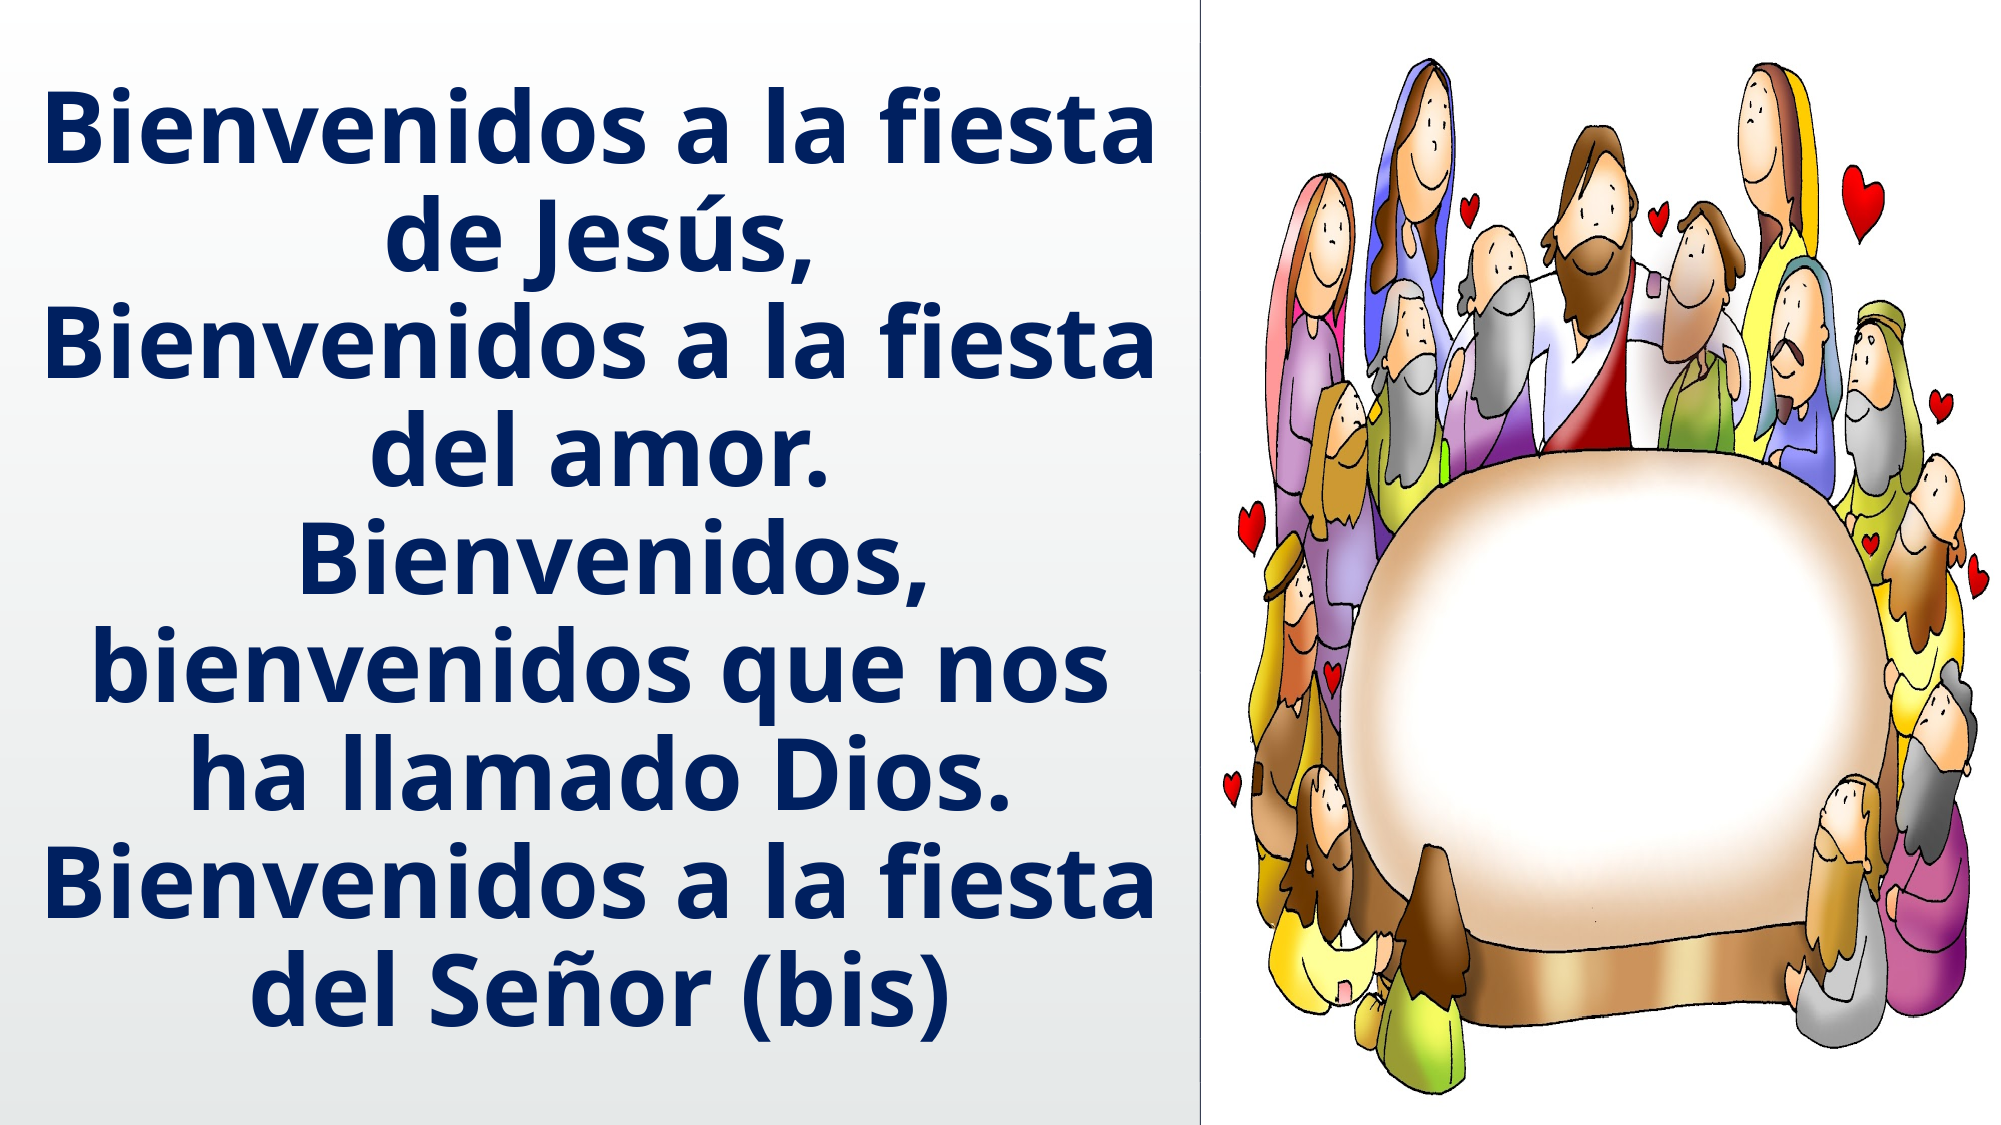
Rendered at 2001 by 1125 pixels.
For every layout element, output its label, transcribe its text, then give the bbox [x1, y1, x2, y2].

title Bienvenidos a la fiesta de Jesús, Bienvenidos a la fiesta del amor. Bienvenidos, bienvenidos que nos ha llamado Dios. Bienvenidos a la fiesta del Señor (bis) [0, 0, 1200, 1125]
picture [1200, 0, 2001, 1125]
